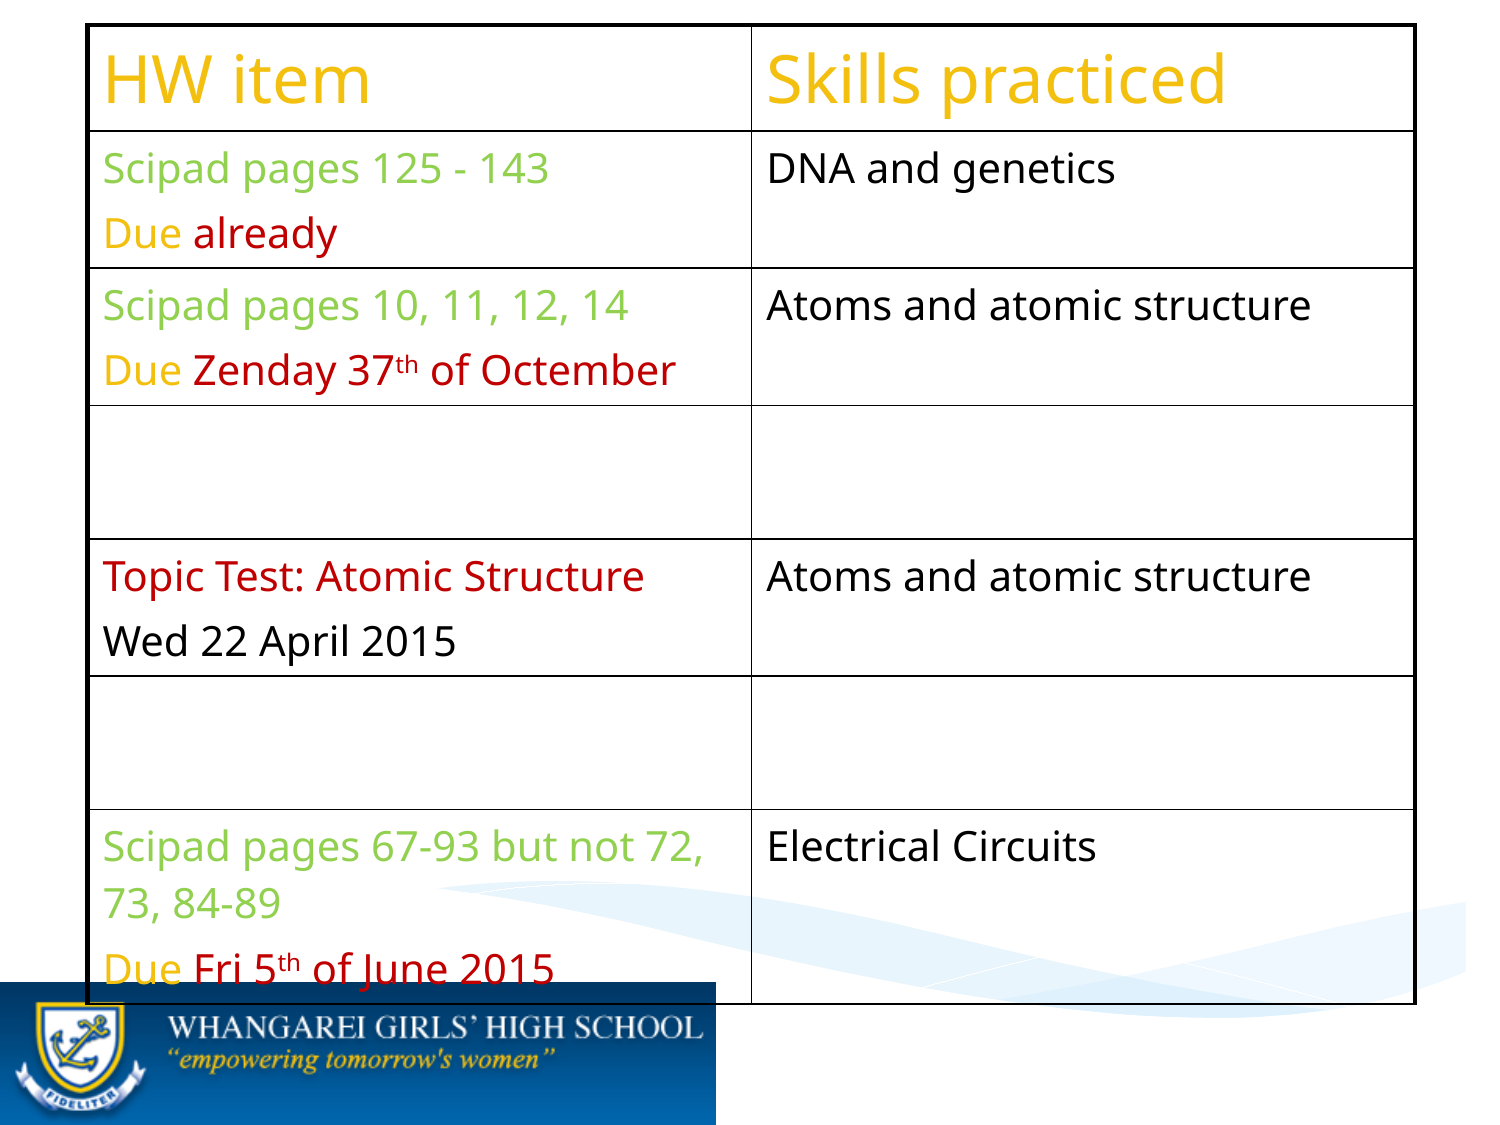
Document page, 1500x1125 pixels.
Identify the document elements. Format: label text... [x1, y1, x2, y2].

table_cell Atoms and atomic structure [752, 540, 1413, 675]
table_cell Scipad pages 125 - 143 Due already [90, 132, 751, 267]
table_cell [752, 677, 1413, 809]
table_cell [90, 677, 751, 809]
table_cell Atoms and atomic structure [752, 269, 1413, 405]
table_cell [752, 406, 1413, 538]
table_header Skills practiced [752, 27, 1413, 130]
table_cell DNA and genetics [752, 132, 1413, 267]
table_cell [90, 406, 751, 538]
table_cell Topic Test: Atomic Structure Wed 22 April 2015 [90, 540, 751, 675]
table_cell Electrical Circuits [752, 810, 1413, 1003]
table_cell Scipad pages 67-93 but not 72, 73, 84-89 Due Fri 5th of June 2015 [90, 810, 751, 1003]
table_header HW item [90, 27, 751, 130]
picture [0, 982, 716, 1125]
table_cell Scipad pages 10, 11, 12, 14 Due Zenday 37th of Octember [90, 269, 751, 405]
